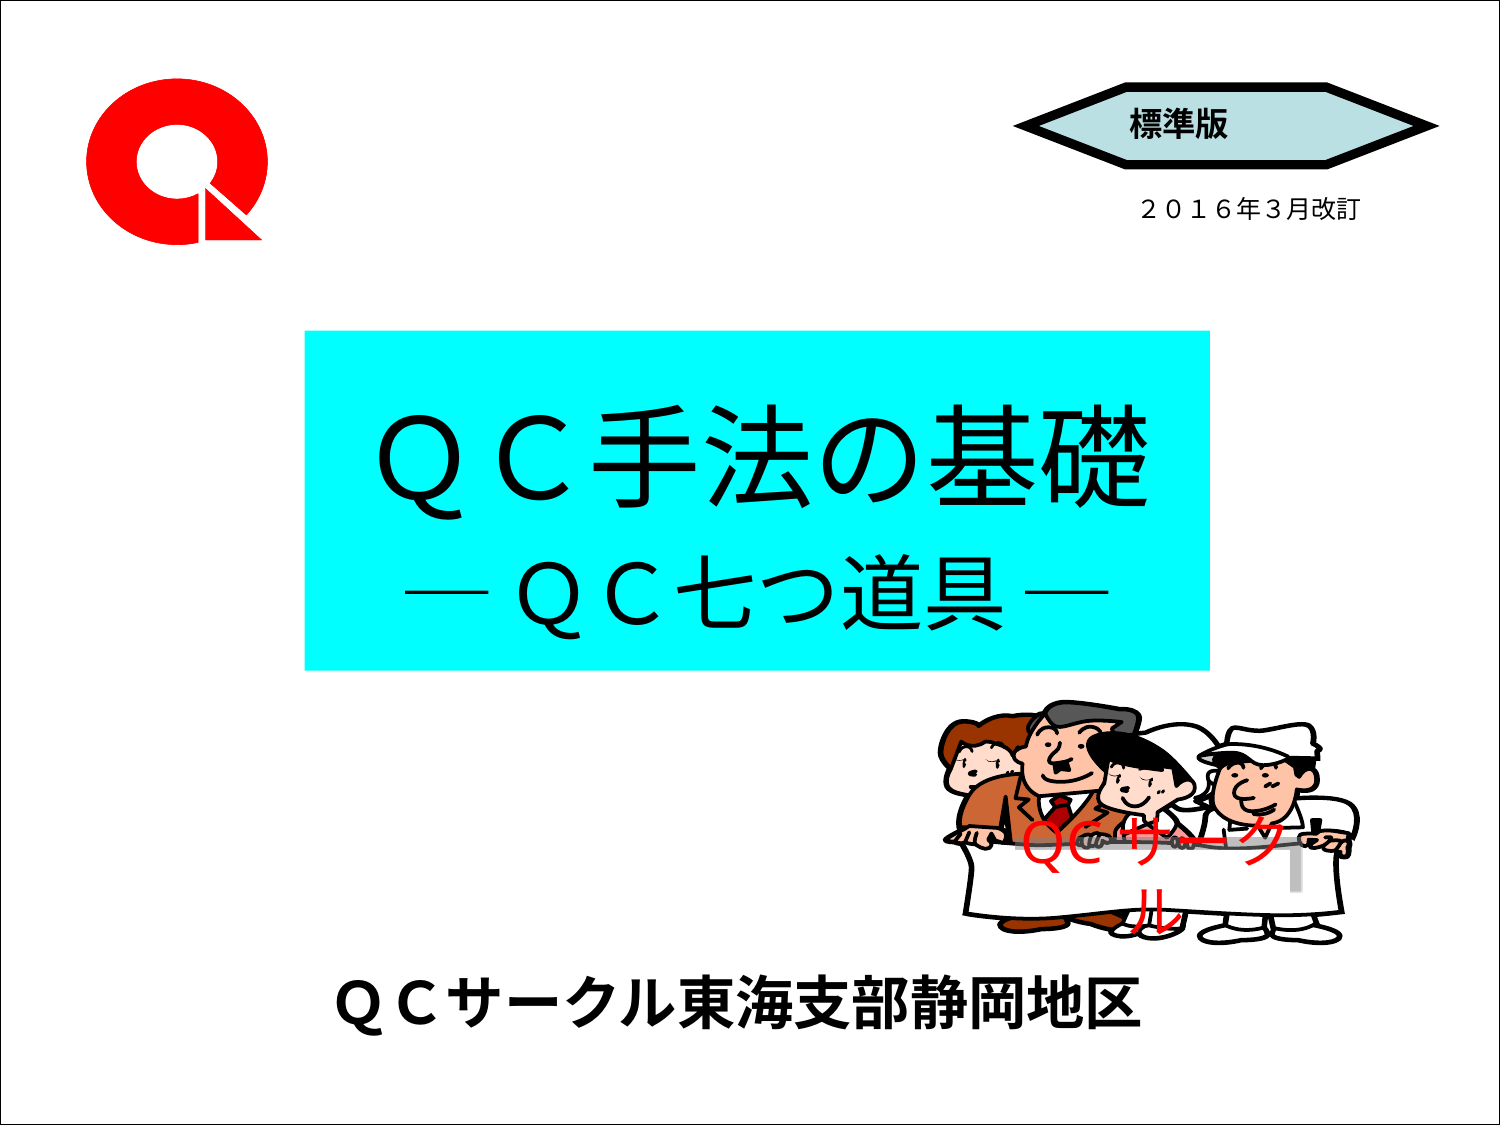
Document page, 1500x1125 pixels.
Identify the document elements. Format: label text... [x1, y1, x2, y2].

text_box ２０１６年３月改訂 [1121, 187, 1427, 231]
text_box [0, 0, 1500, 1125]
title ＱＣ手法の基礎 ─ ＱＣ七つ道具 ─ [304, 330, 1210, 671]
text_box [1025, 86, 1427, 165]
picture [85, 78, 269, 246]
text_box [936, 697, 1368, 948]
text_box ＱＣサークル東海支部静岡地区 [314, 958, 1217, 1044]
